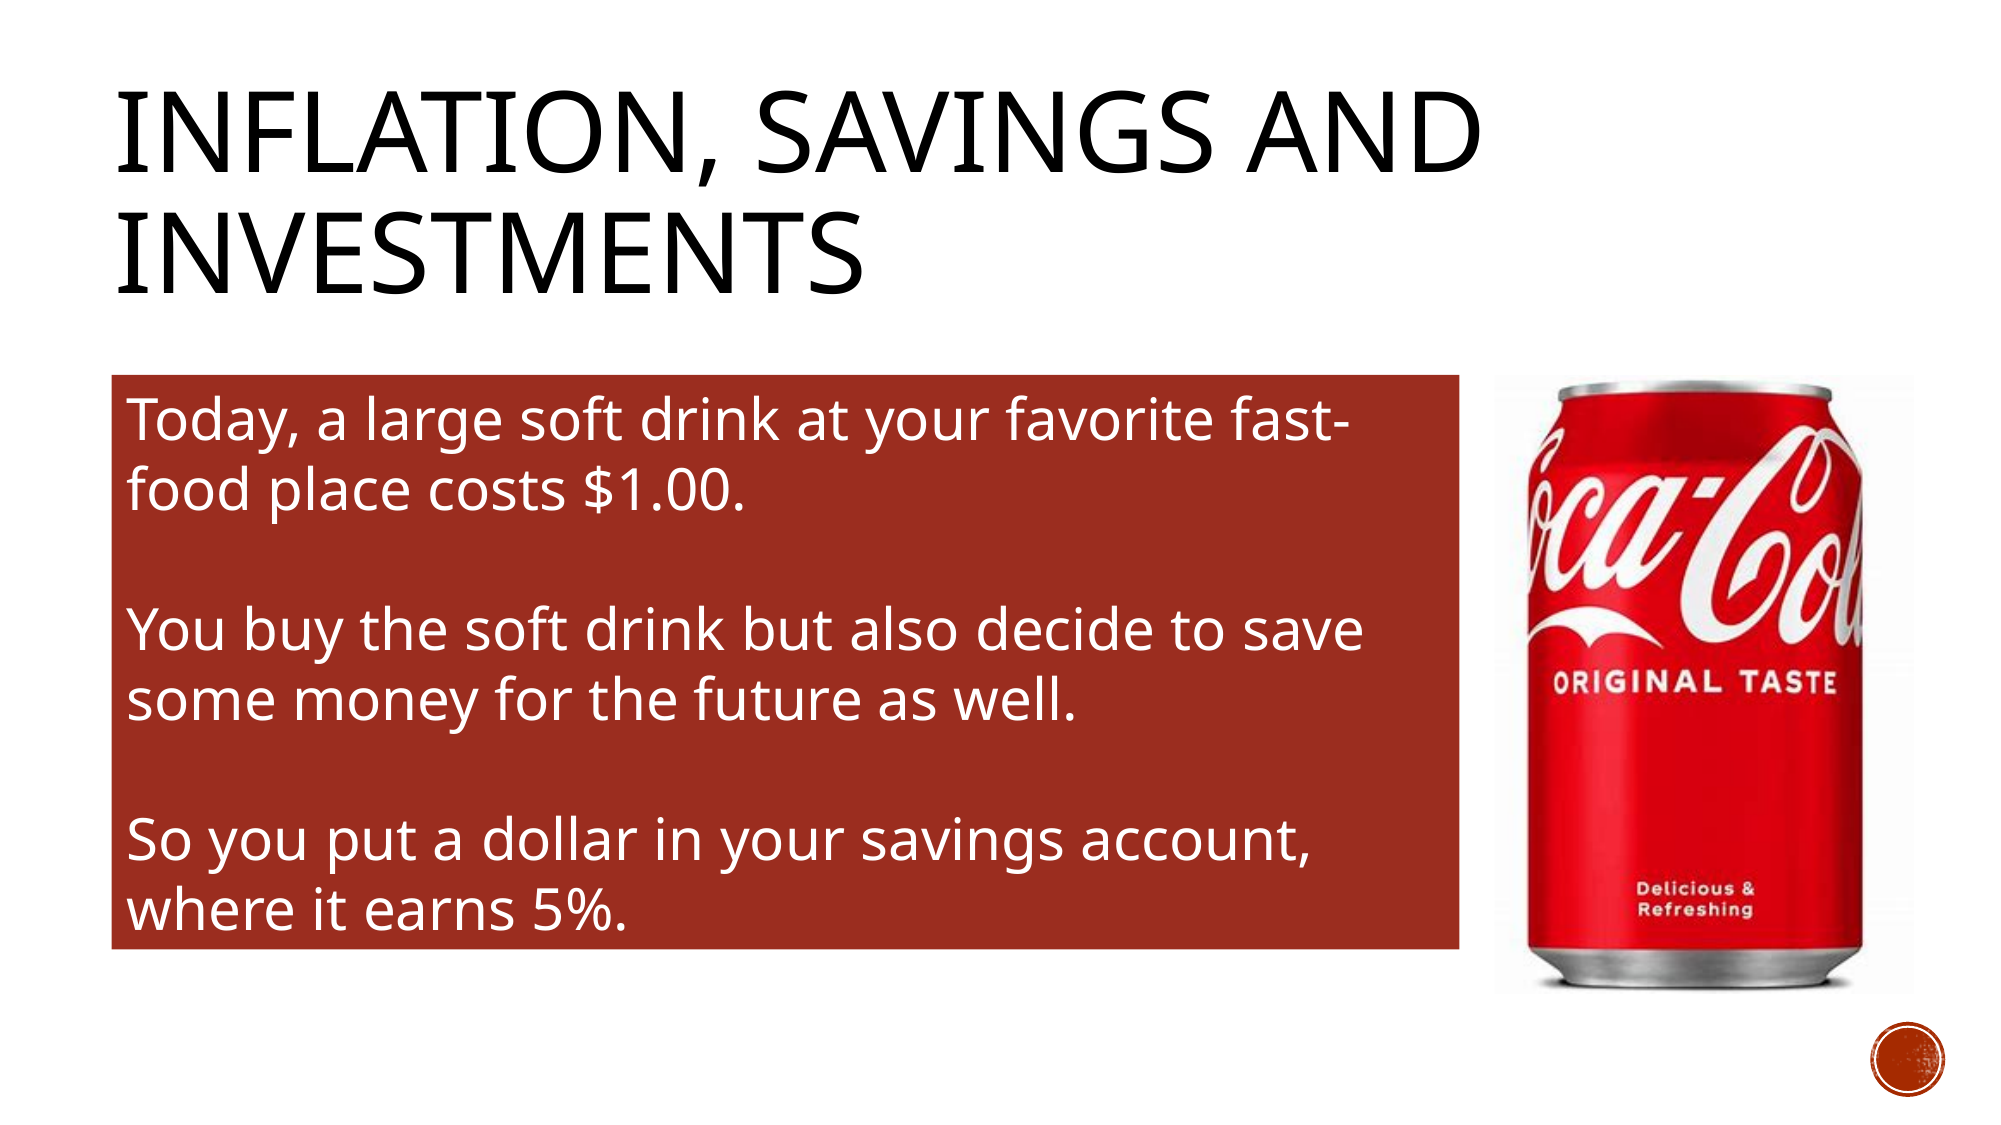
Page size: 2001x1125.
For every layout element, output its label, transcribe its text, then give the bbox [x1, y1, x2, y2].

text_box Today, a large soft drink at your favorite fast-food place costs $1.00. You buy the soft drink but also decide to save some money for the future as well. So you put a dollar in your savings account, where it earns 5%. [111, 374, 1460, 950]
picture [1494, 375, 1914, 994]
title Inflation, Savings and Investments [99, 65, 1932, 329]
